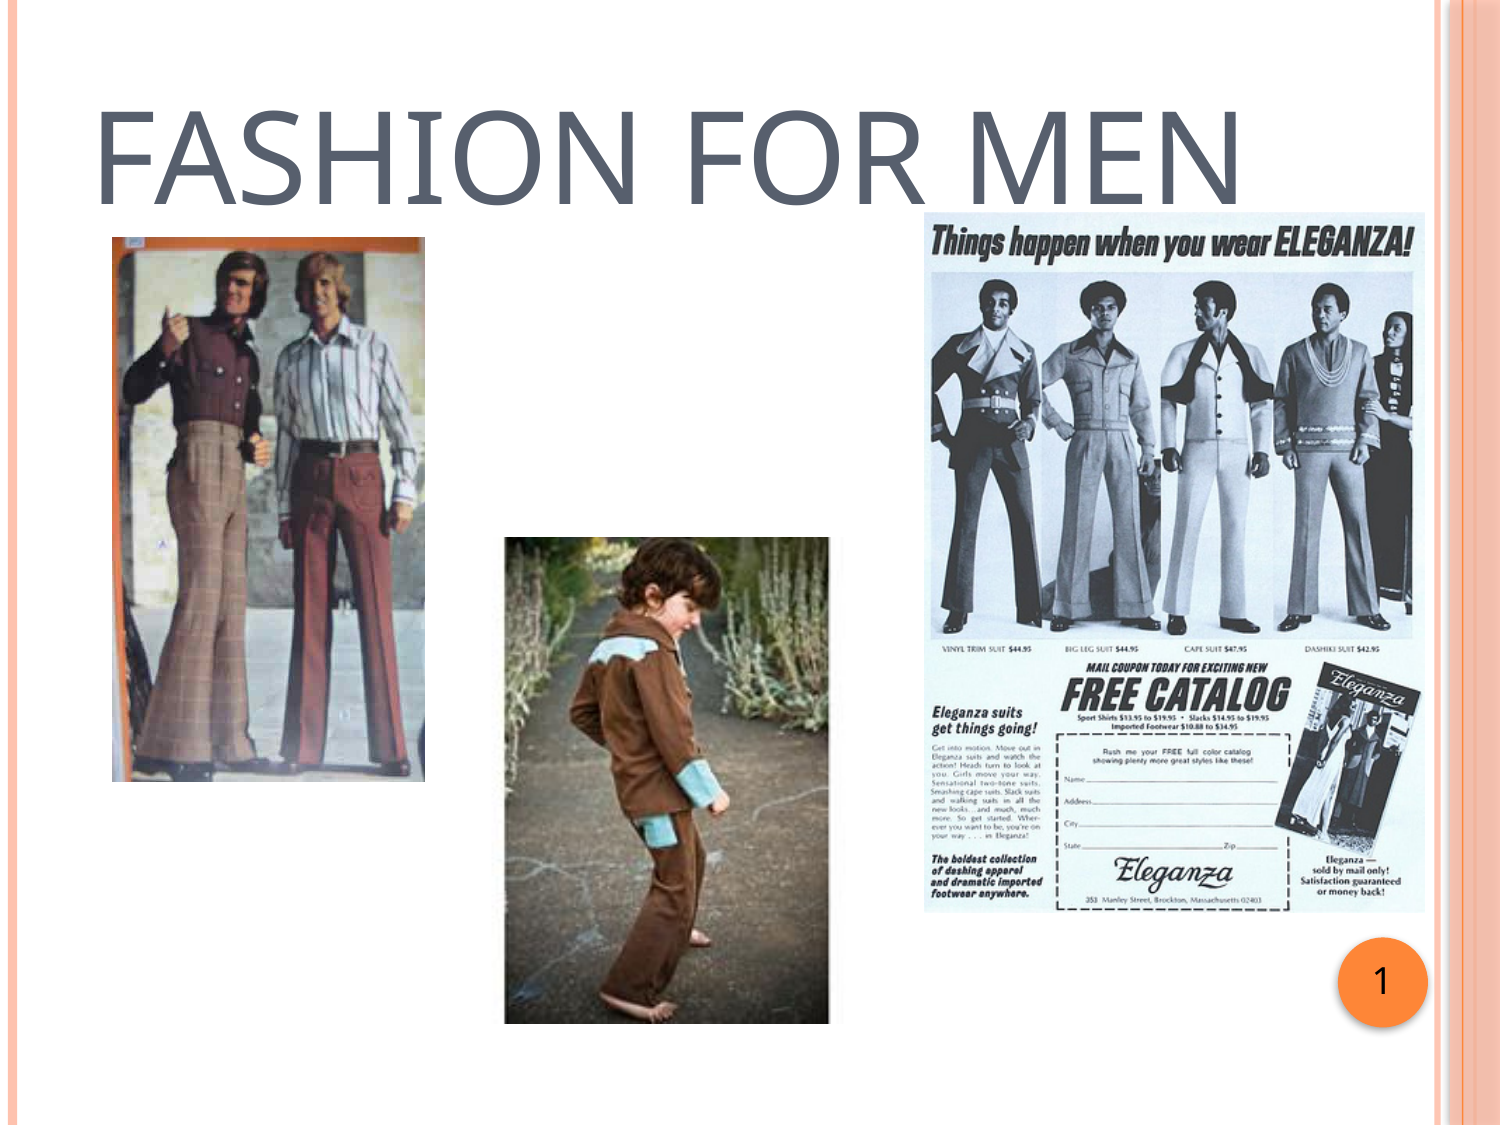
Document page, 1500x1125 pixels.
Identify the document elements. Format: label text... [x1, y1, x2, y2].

text_box 1 [1337, 949, 1425, 1010]
title Fashion for men [75, 50, 1300, 238]
picture [924, 211, 1426, 914]
picture [111, 236, 912, 1024]
